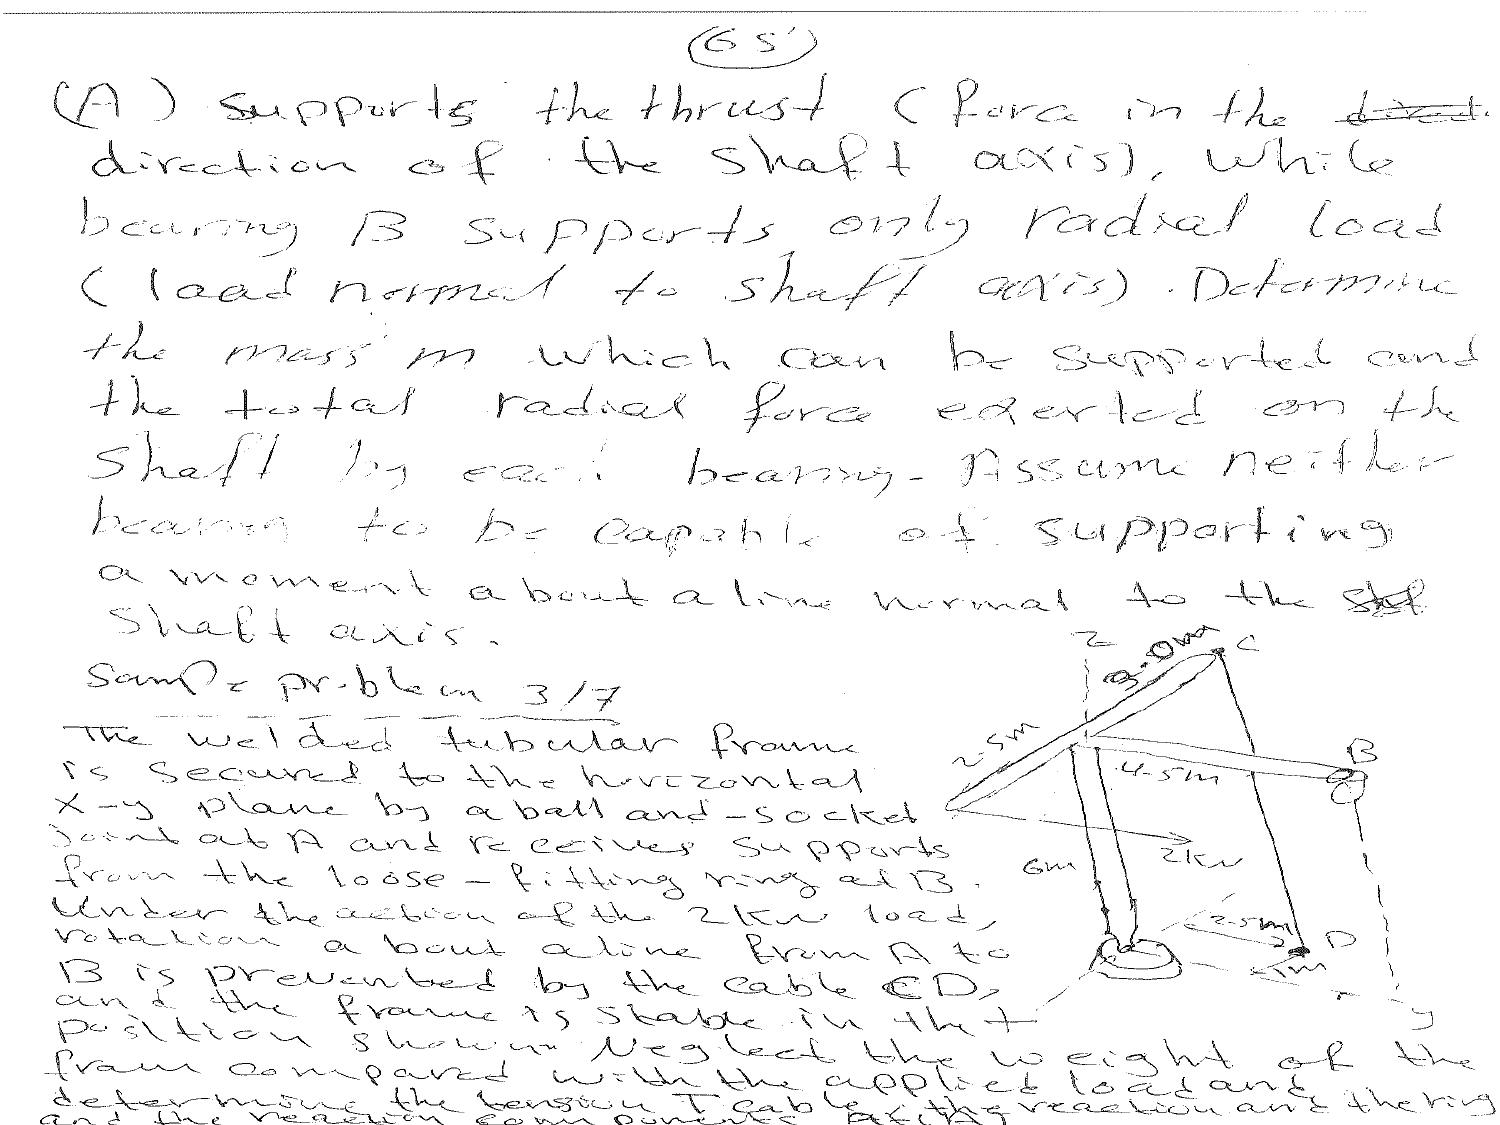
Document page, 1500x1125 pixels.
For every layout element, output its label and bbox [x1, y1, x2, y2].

text_box [0, 0, 1500, 1125]
